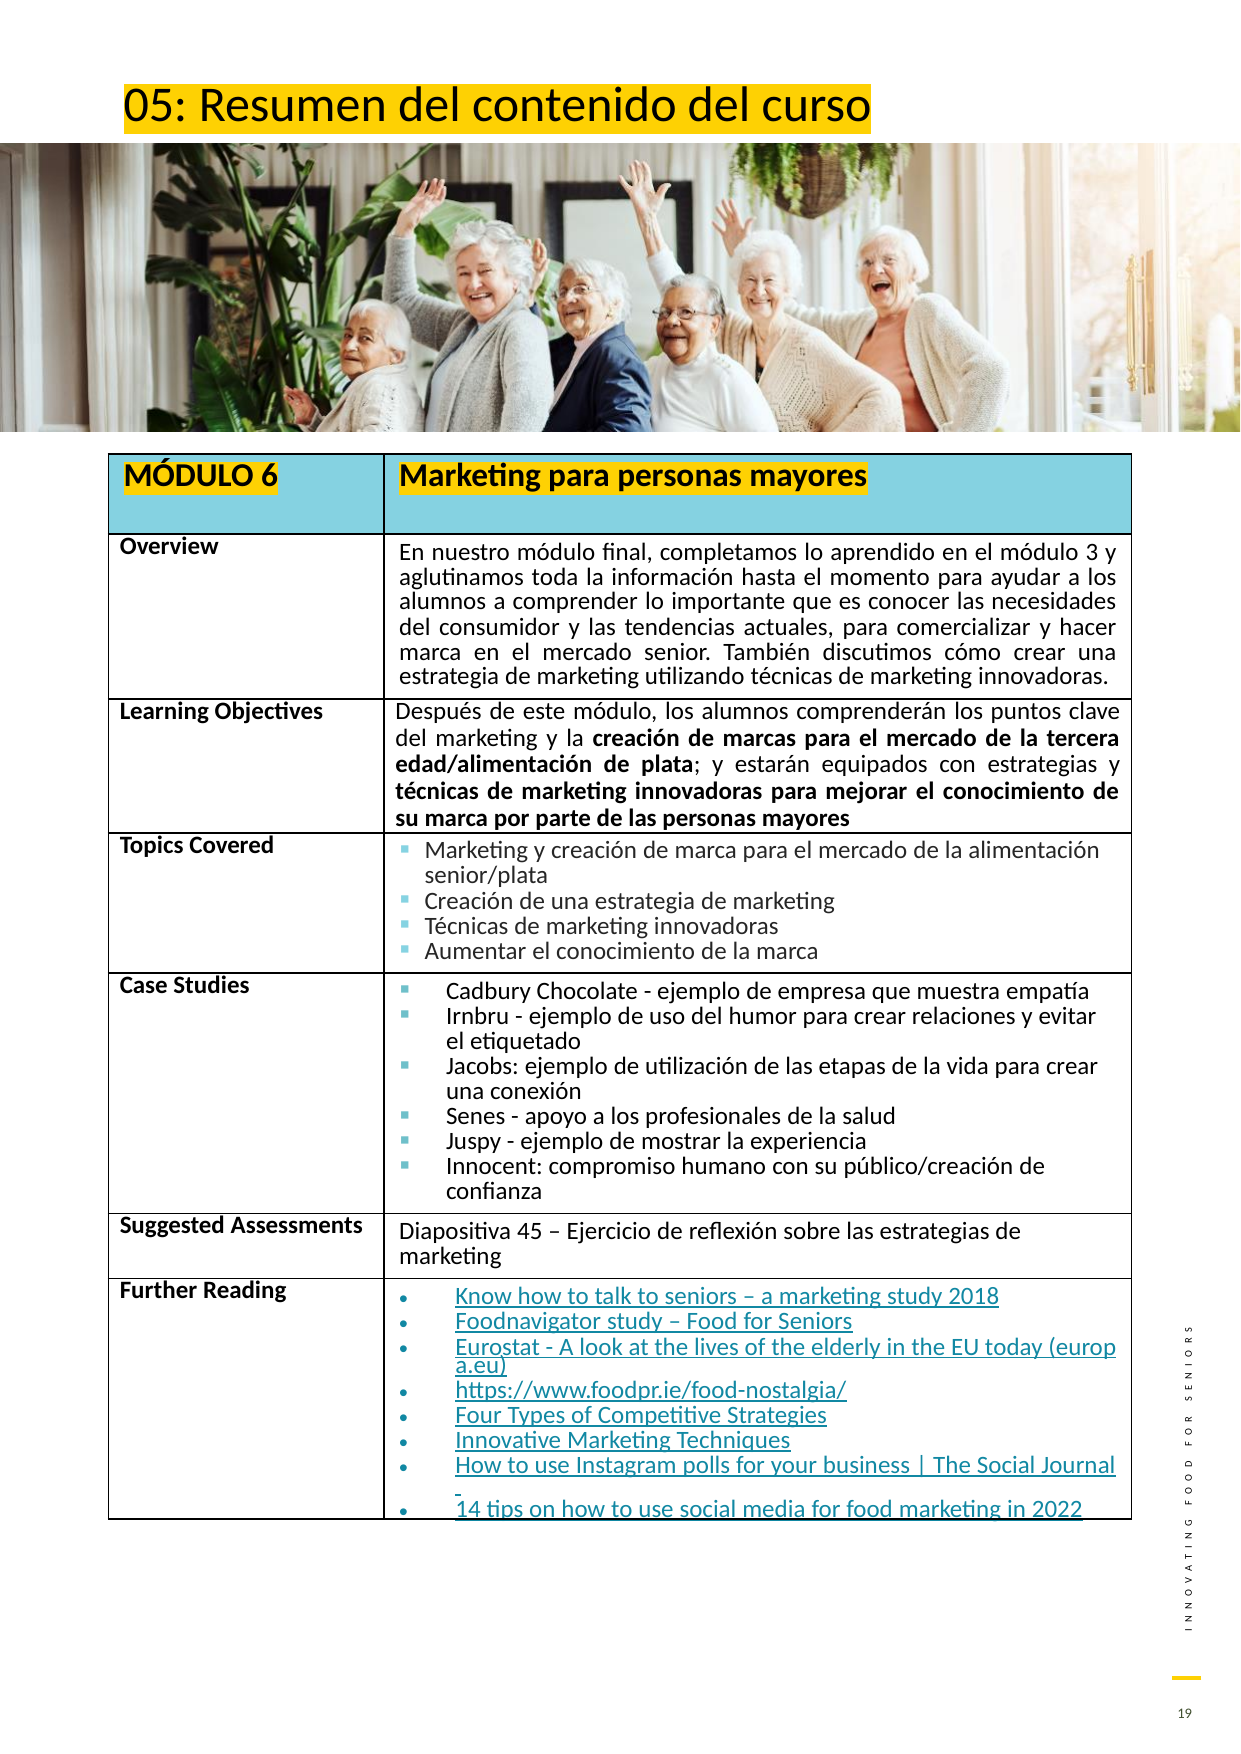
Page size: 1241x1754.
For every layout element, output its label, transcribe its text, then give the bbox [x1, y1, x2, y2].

table_cell Después de este módulo, los alumnos comprenderán los puntos clave del marketing y la creación de marcas para el mercado de la tercera edad/alimentación de plata; y estarán equipados con estrategias y técnicas de marketing innovadoras para mejorar el conocimiento de su marca por parte de las personas mayores [385, 700, 1131, 832]
table_cell Marketing y creación de marca para el mercado de la alimentación senior/plata Creación de una estrategia de marketing Técnicas de marketing innovadoras Aumentar el conocimiento de la marca [385, 834, 1131, 972]
table_cell Suggested Assessments [109, 1214, 383, 1278]
table_cell Further Reading [109, 1279, 383, 1518]
table_cell En nuestro módulo final, completamos lo aprendido en el módulo 3 y aglutinamos toda la información hasta el momento para ayudar a los alumnos a comprender lo importante que es conocer las necesidades del consumidor y las tendencias actuales, para comercializar y hacer marca en el mercado senior. También discutimos cómo crear una estrategia de marketing utilizando técnicas de marketing innovadoras. [385, 535, 1131, 698]
picture [0, 143, 1241, 432]
table_header Marketing para personas mayores [385, 455, 1131, 533]
table_cell Know how to talk to seniors – a marketing study 2018 Foodnavigator study – Food for Seniors Eurostat - A look at the lives of the elderly in the EU today (europa.eu) https://www.foodpr.ie/food-nostalgia/ Four Types of Competitive Strategies Innovative Marketing Techniques How to use Instagram polls for your business | The Social Journal 14 tips on how to use social media for food marketing in 2022 [385, 1279, 1131, 1518]
list 05: Resumen del contenido del curso [108, 71, 1050, 143]
table_cell Learning Objectives [109, 700, 383, 832]
table_cell Topics Covered [109, 834, 383, 972]
table_cell Diapositiva 45 – Ejercicio de reflexión sobre las estrategias de marketing [385, 1214, 1131, 1278]
table_cell Cadbury Chocolate - ejemplo de empresa que muestra empatía Irnbru - ejemplo de uso del humor para crear relaciones y evitar el etiquetado Jacobs: ejemplo de utilización de las etapas de la vida para crear una conexión Senes - apoyo a los profesionales de la salud Juspy - ejemplo de mostrar la experiencia Innocent: compromiso humano con su público/creación de confianza [385, 974, 1131, 1213]
text_box [135, 1058, 409, 1135]
table_header MÓDULO 6 [109, 455, 383, 533]
table_cell Overview [109, 535, 383, 698]
table_cell Case Studies [109, 974, 383, 1213]
